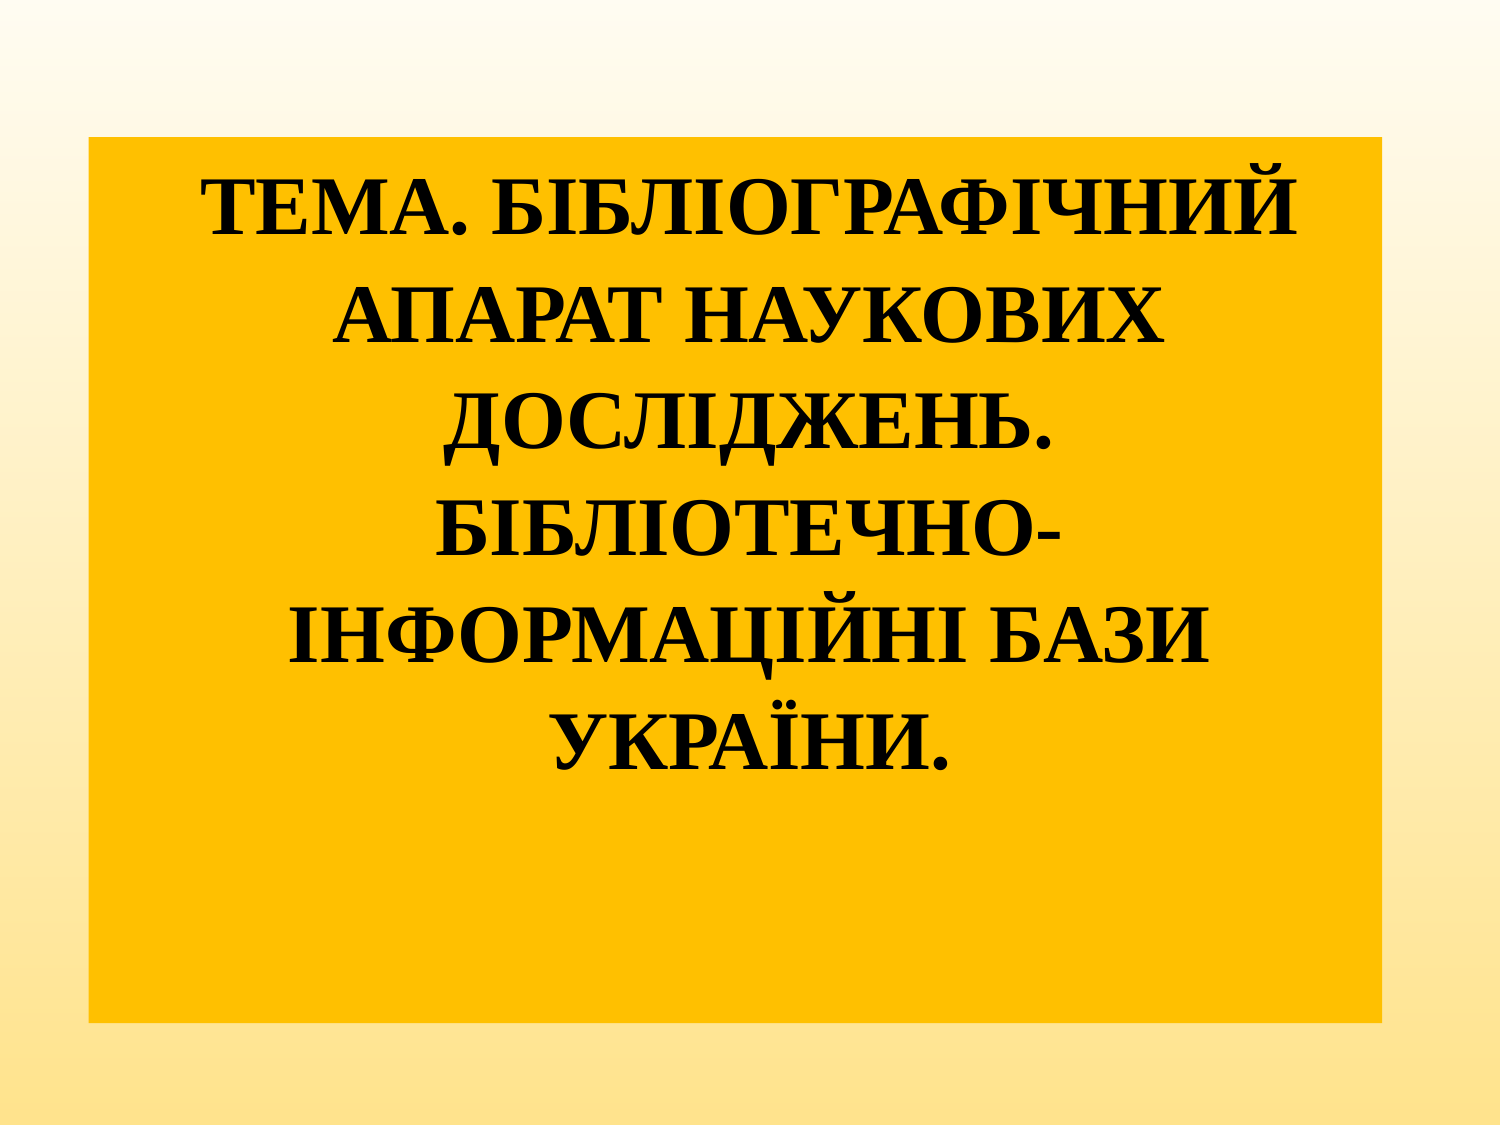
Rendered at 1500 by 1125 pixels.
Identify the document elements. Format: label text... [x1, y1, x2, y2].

list ТЕМА. БІБЛІОГРАФІЧНИЙ АПАРАТ НАУКОВИХ ДОСЛІДЖЕНЬ. БІБЛІОТЕЧНО-ІНФОРМАЦІЙНІ БАЗИ УКРАЇНИ. [88, 137, 1383, 1024]
